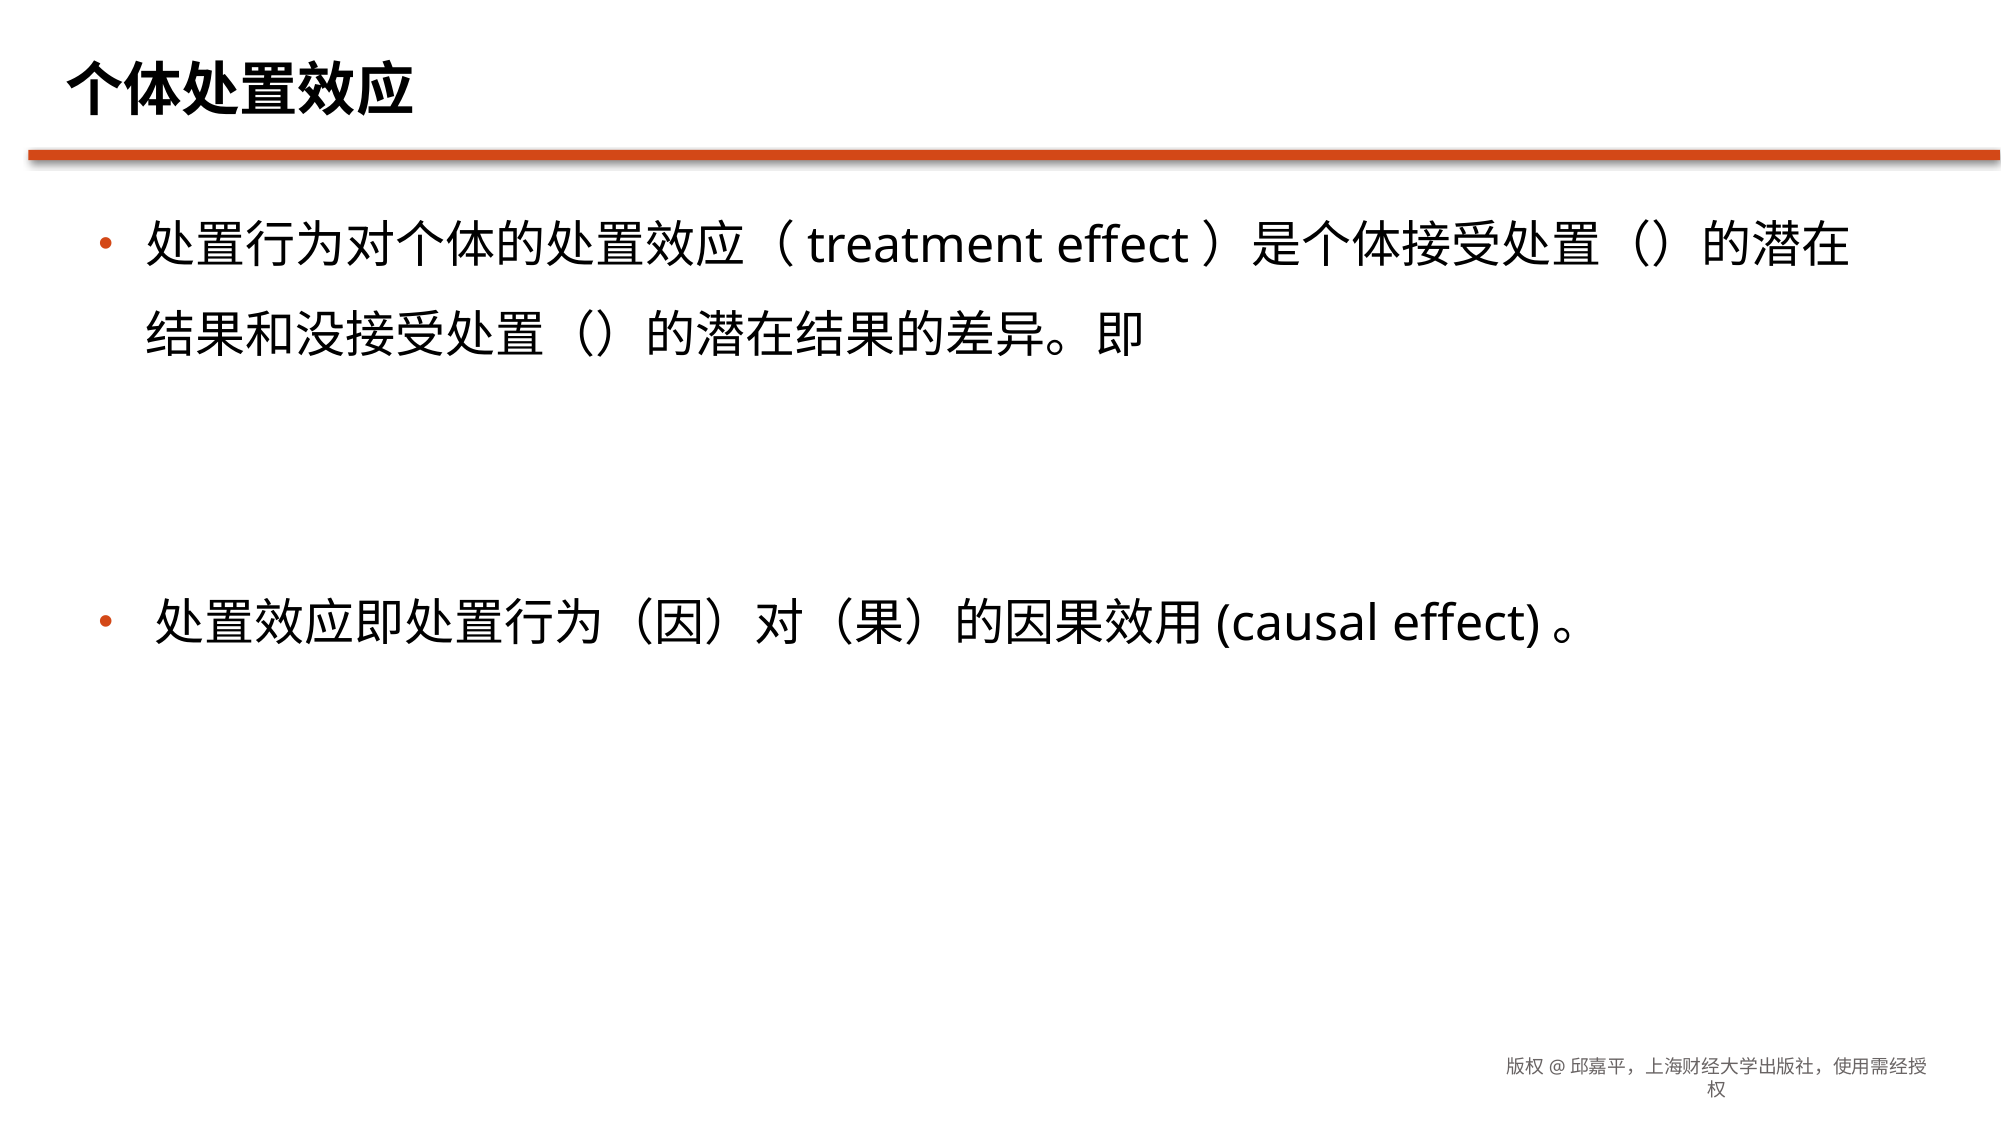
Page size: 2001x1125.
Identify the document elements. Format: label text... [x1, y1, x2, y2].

footer 版权@邱嘉平，上海财经大学出版社，使用需经授权 [1483, 1046, 1950, 1109]
title 个体处置效应 [50, 50, 1825, 138]
